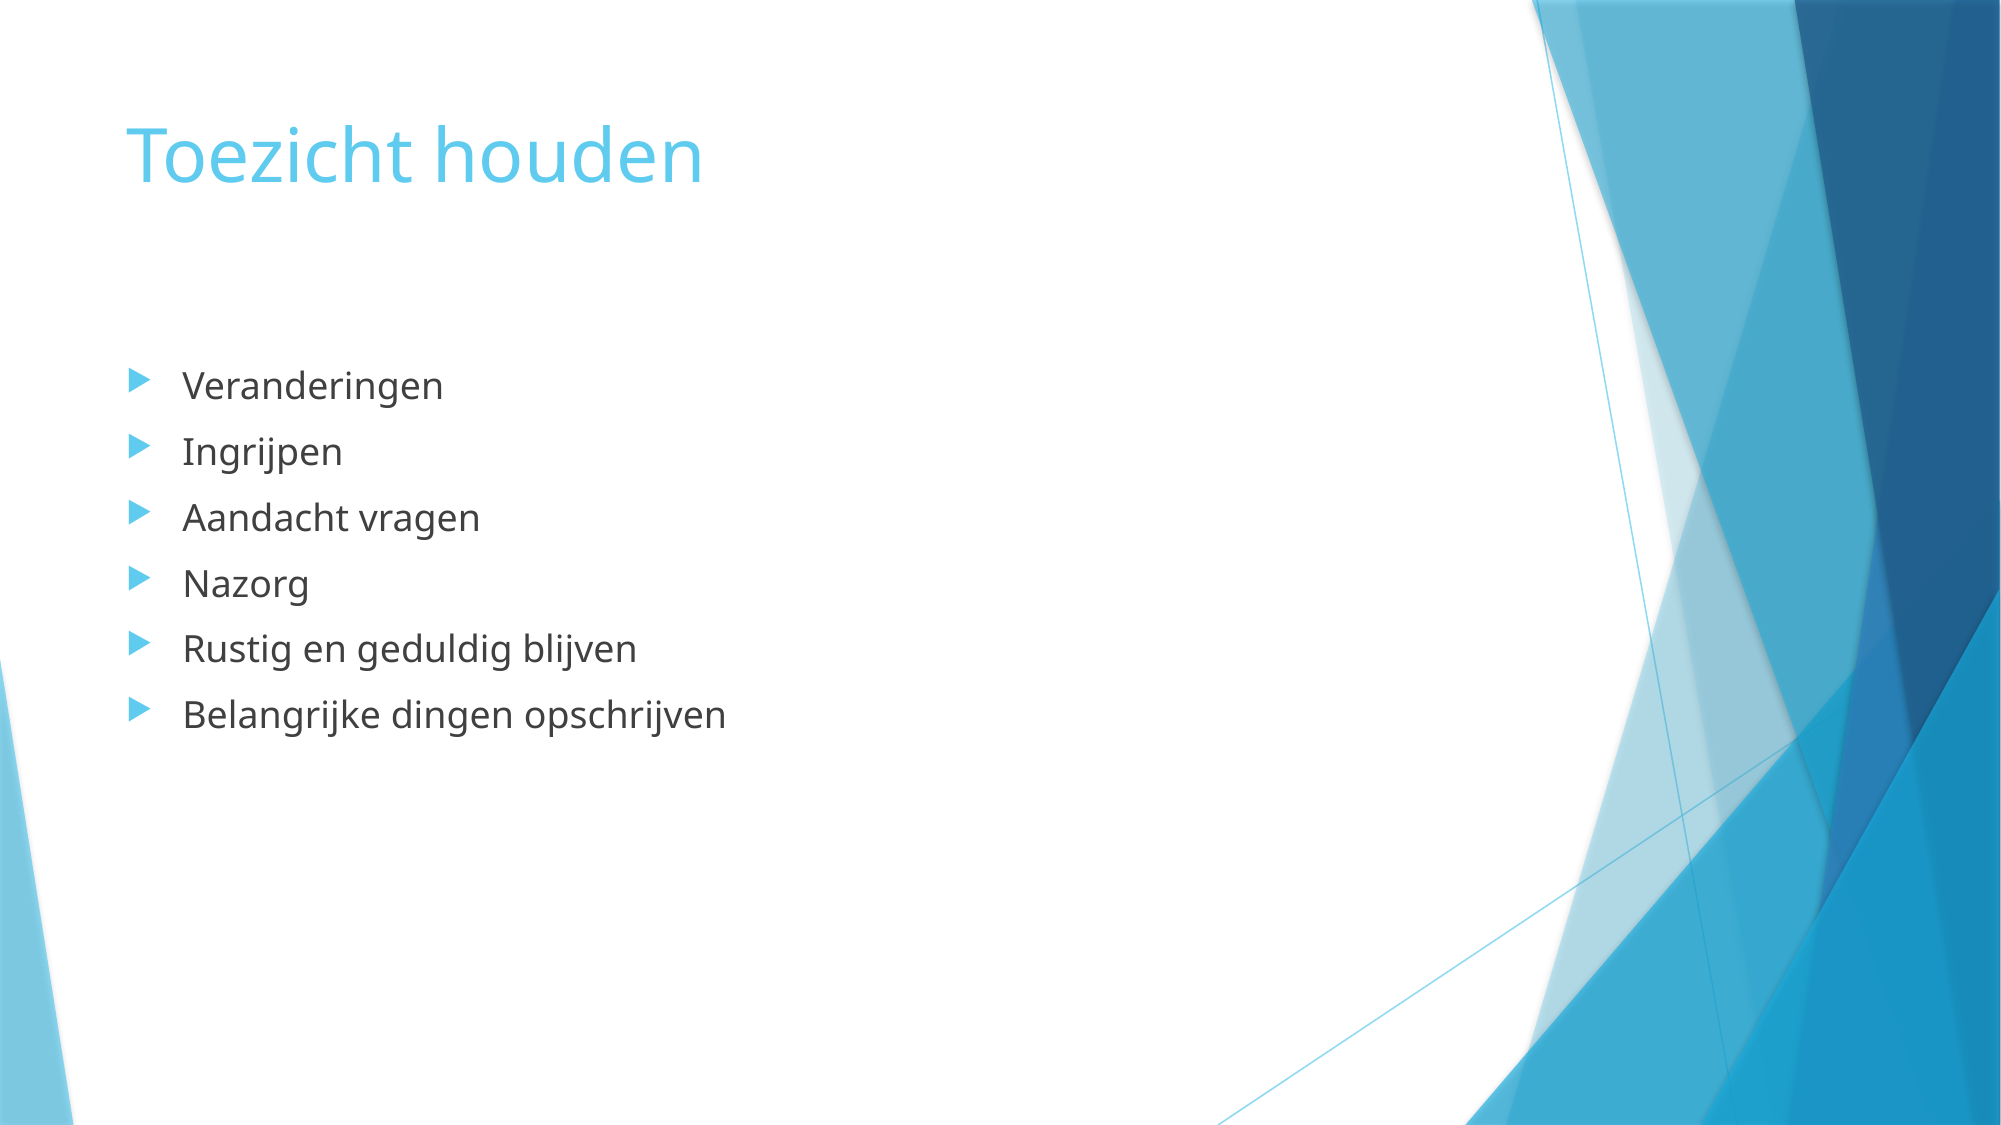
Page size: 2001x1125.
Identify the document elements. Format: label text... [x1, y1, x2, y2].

list Veranderingen Ingrijpen Aandacht vragen Nazorg Rustig en geduldig blijven Belangrijke dingen opschrijven [111, 354, 1522, 992]
title Toezicht houden [111, 99, 1522, 317]
